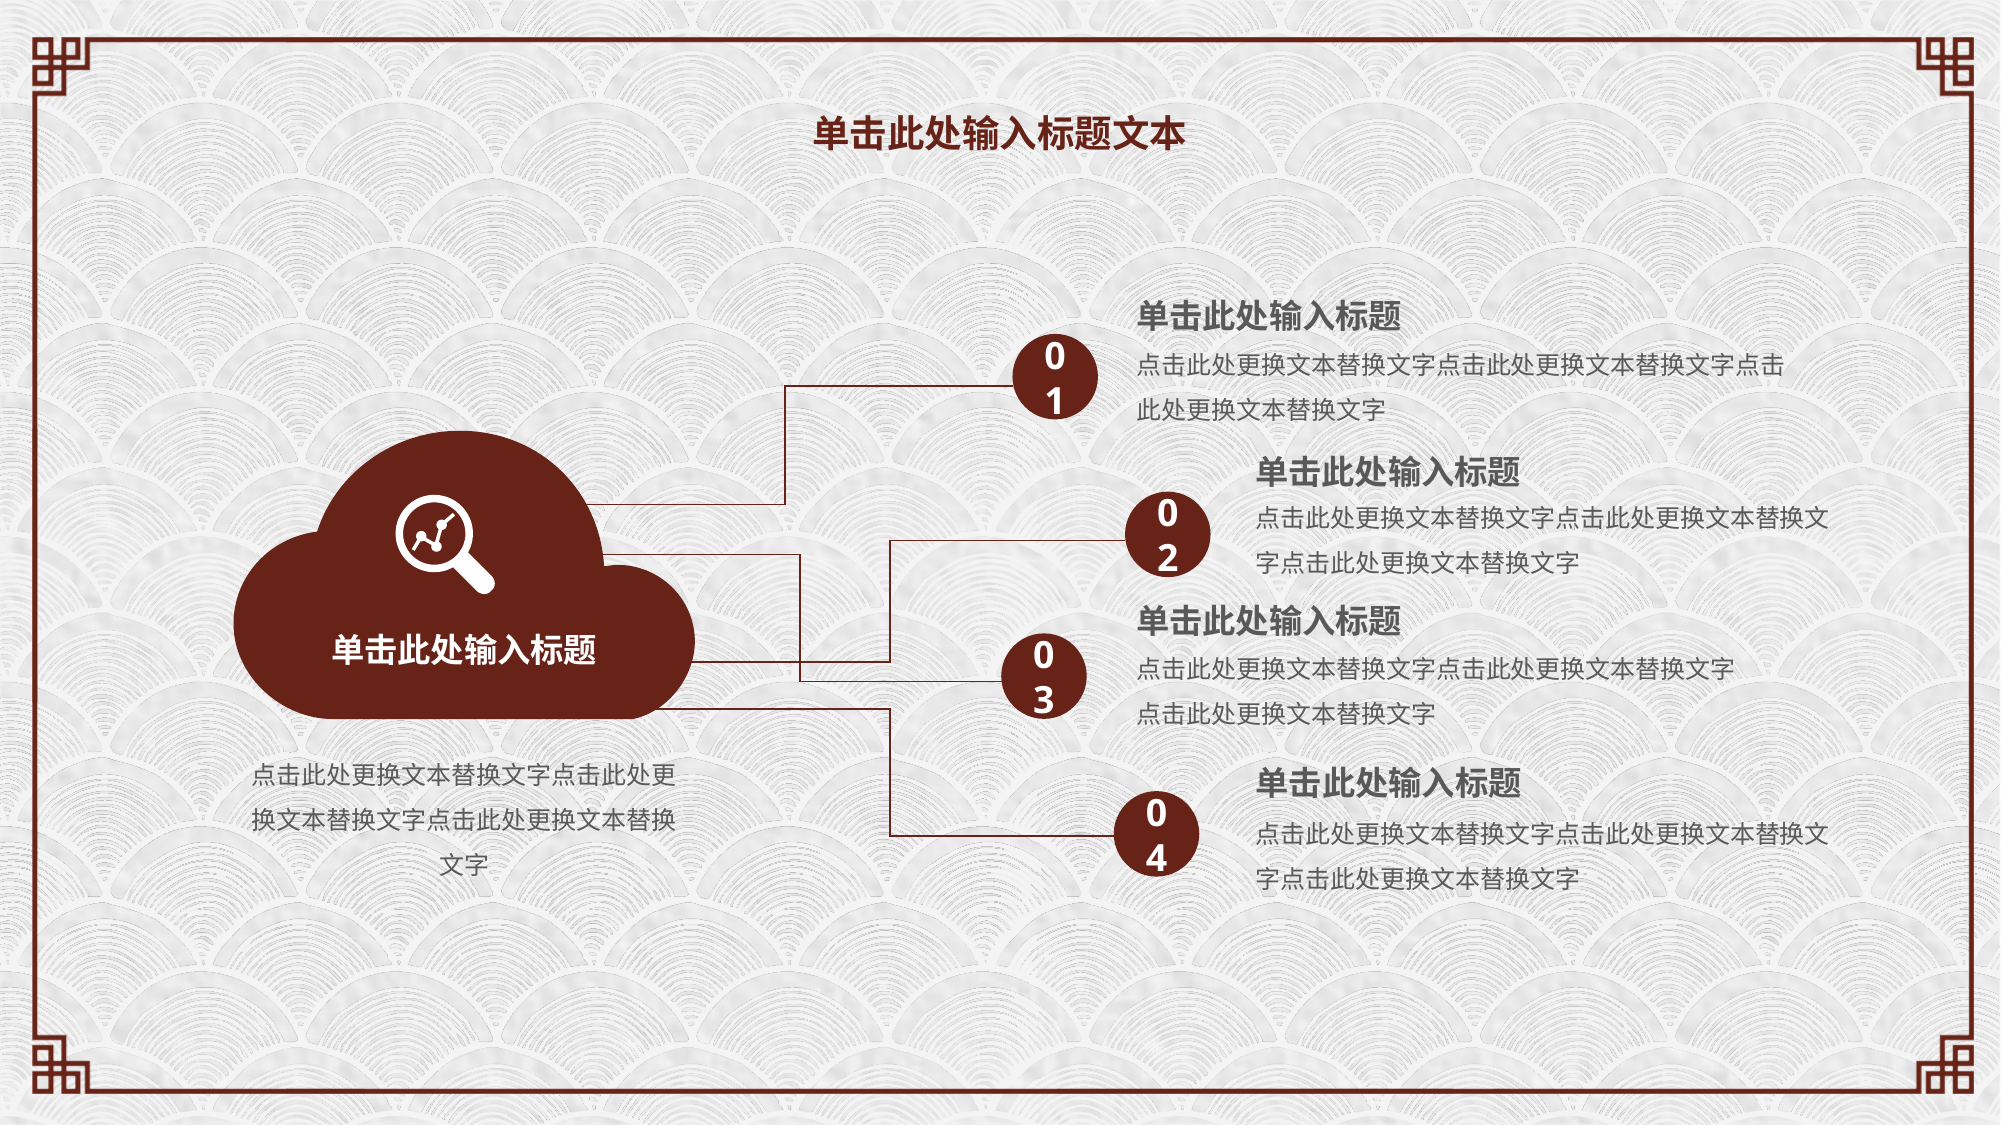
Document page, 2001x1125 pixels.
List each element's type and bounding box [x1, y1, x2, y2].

text_box [557, 386, 1013, 505]
text_box [654, 540, 1126, 663]
picture [0, 0, 2001, 1125]
text_box [647, 709, 1132, 837]
text_box [557, 554, 1042, 682]
